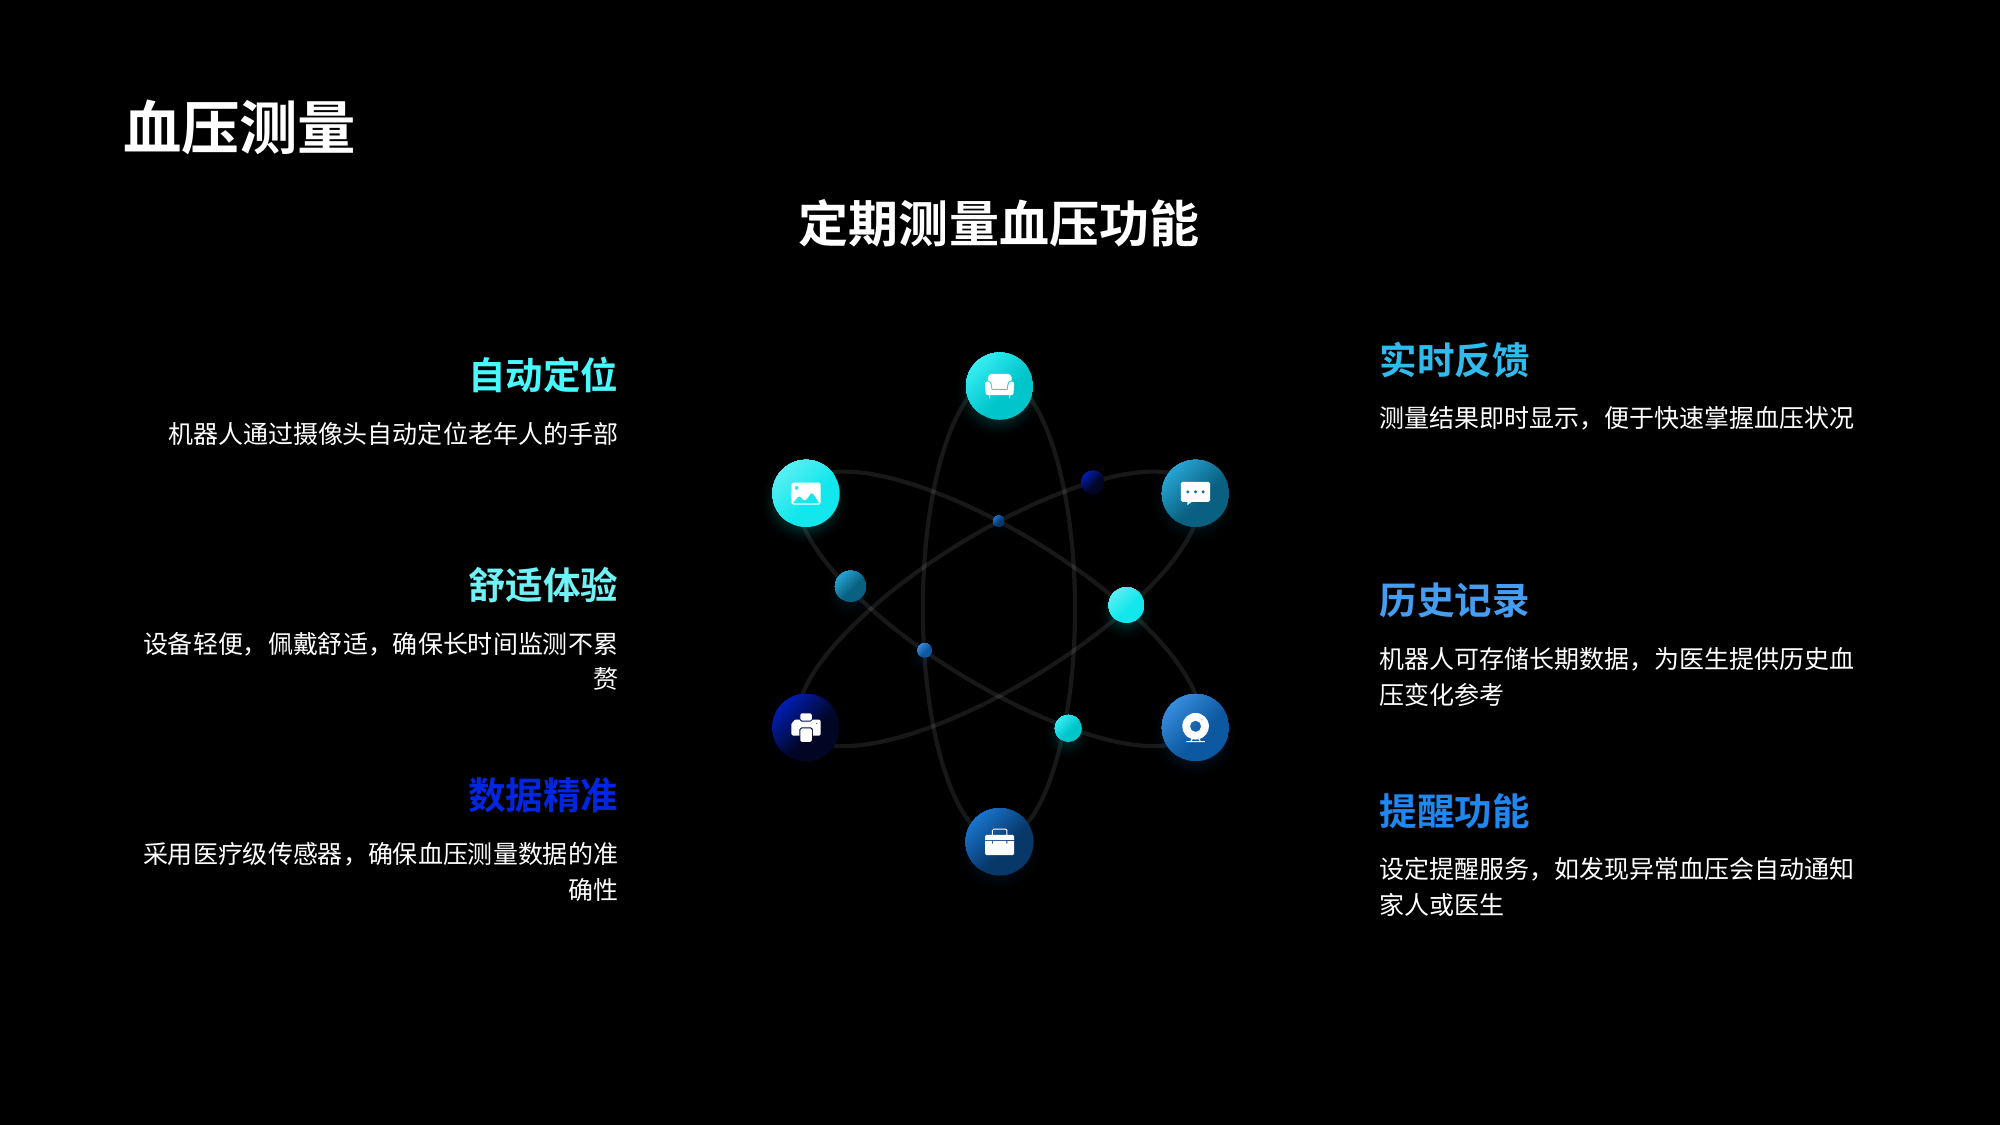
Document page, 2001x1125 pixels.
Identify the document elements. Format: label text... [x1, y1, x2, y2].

title 血压测量 [108, 21, 1890, 169]
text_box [108, 185, 1890, 980]
